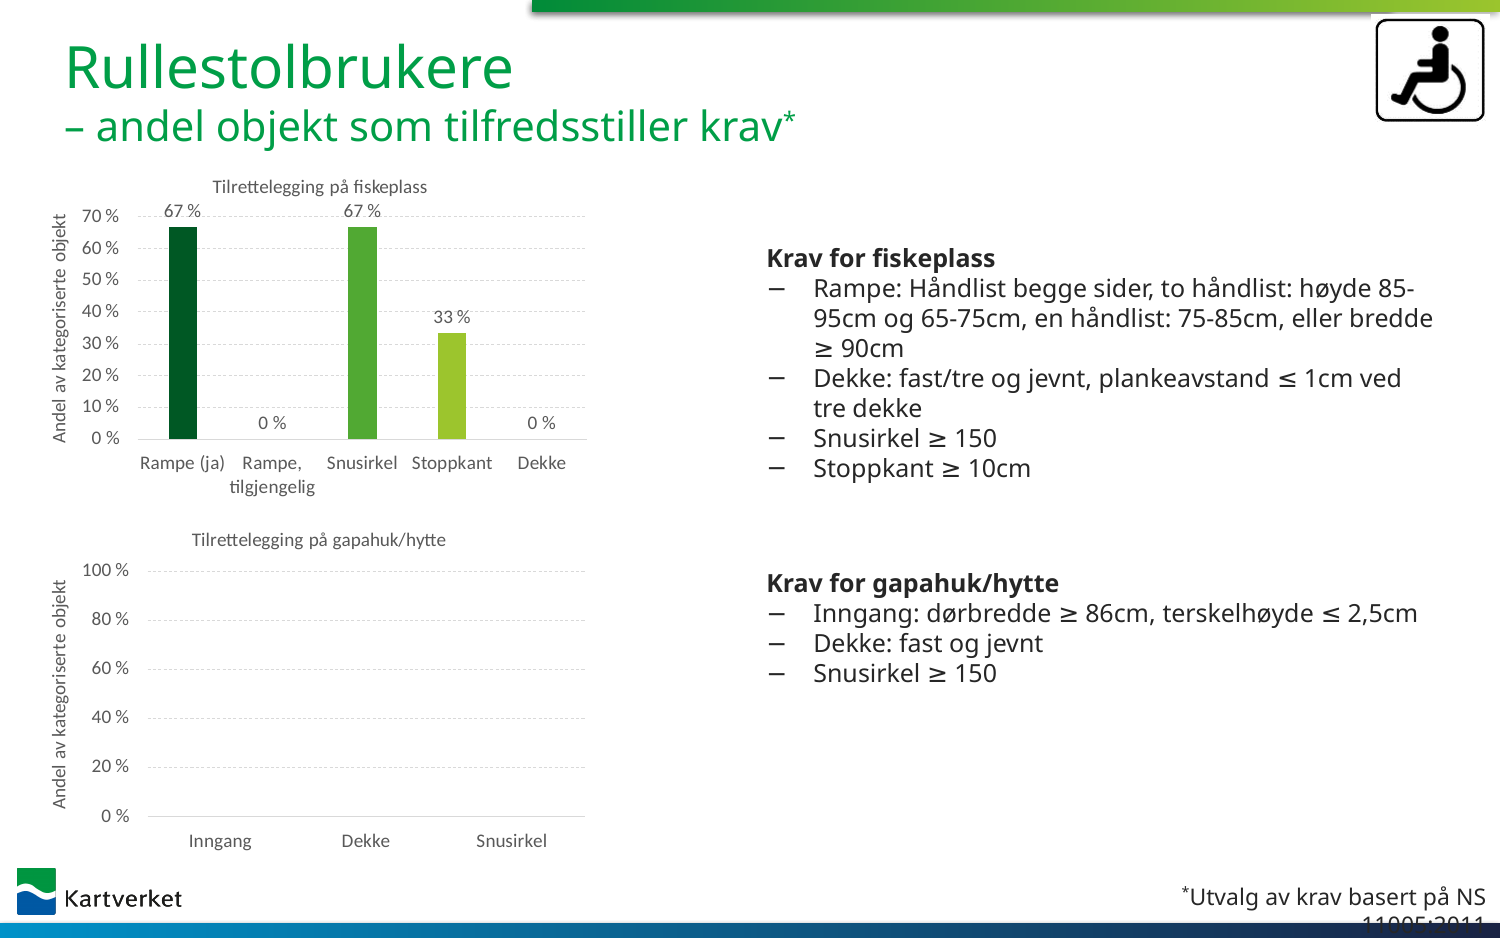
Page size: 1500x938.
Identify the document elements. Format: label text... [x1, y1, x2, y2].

text_box *Utvalg av krav basert på NS 11005:2011 [1068, 873, 1500, 938]
picture [41, 520, 596, 859]
text_box Krav for fiskeplass Rampe: Håndlist begge sider, to håndlist: høyde 85-95cm og 65-75cm, en håndlist: 75-85cm, eller bredde ≥ 90cm Dekke: fast/tre og jevnt, plankeavstand ≤ 1cm ved tre dekke Snusirkel ≥ 150 Stoppkant ≥ 10cm [751, 235, 1452, 490]
text_box Rullestolbrukere – andel objekt som tilfredsstiller krav* [49, 29, 1431, 158]
text_box Krav for gapahuk/hytte Inngang: dørbredde ≥ 86cm, terskelhøyde ≤ 2,5cm Dekke: fast og jevnt Snusirkel ≥ 150 [751, 560, 1452, 695]
picture [41, 166, 598, 505]
picture [1371, 13, 1491, 127]
